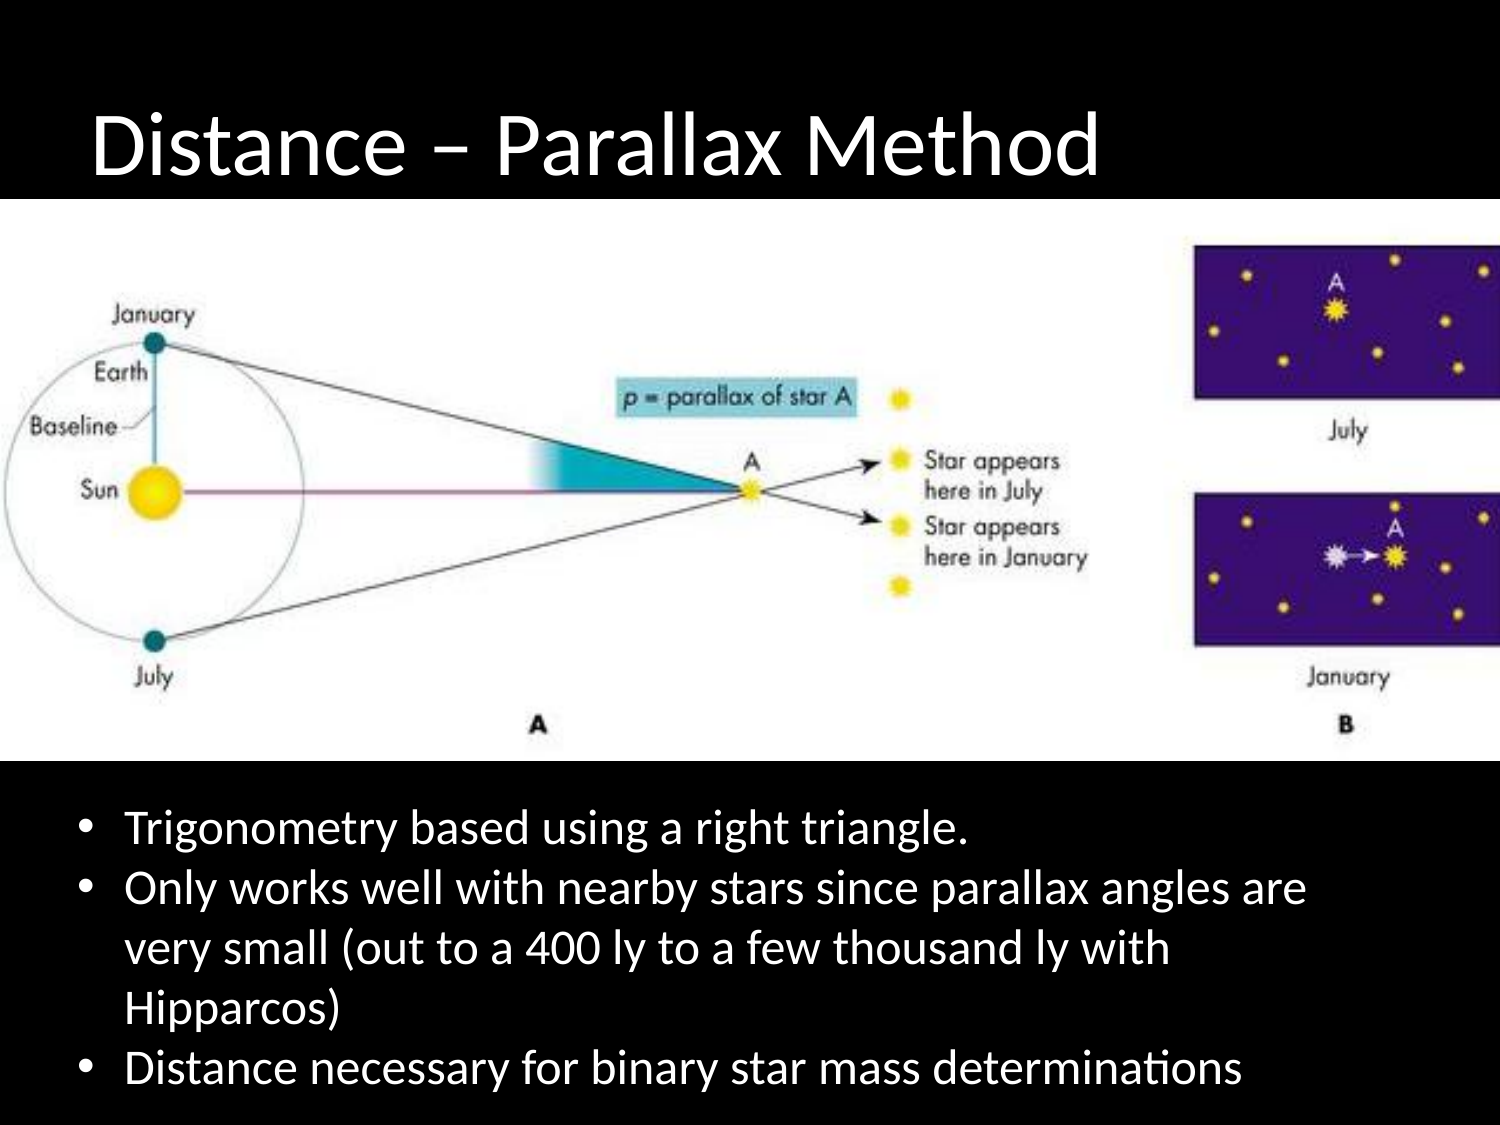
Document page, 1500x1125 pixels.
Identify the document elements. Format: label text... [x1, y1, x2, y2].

picture [0, 199, 1500, 762]
title Distance – Parallax Method [75, 45, 1425, 198]
text_box Trigonometry based using a right triangle. Only works well with nearby stars since parallax angles are very small (out to a 400 ly to a few thousand ly with Hipparcos) Distance necessary for binary star mass determinations [62, 787, 1400, 1103]
